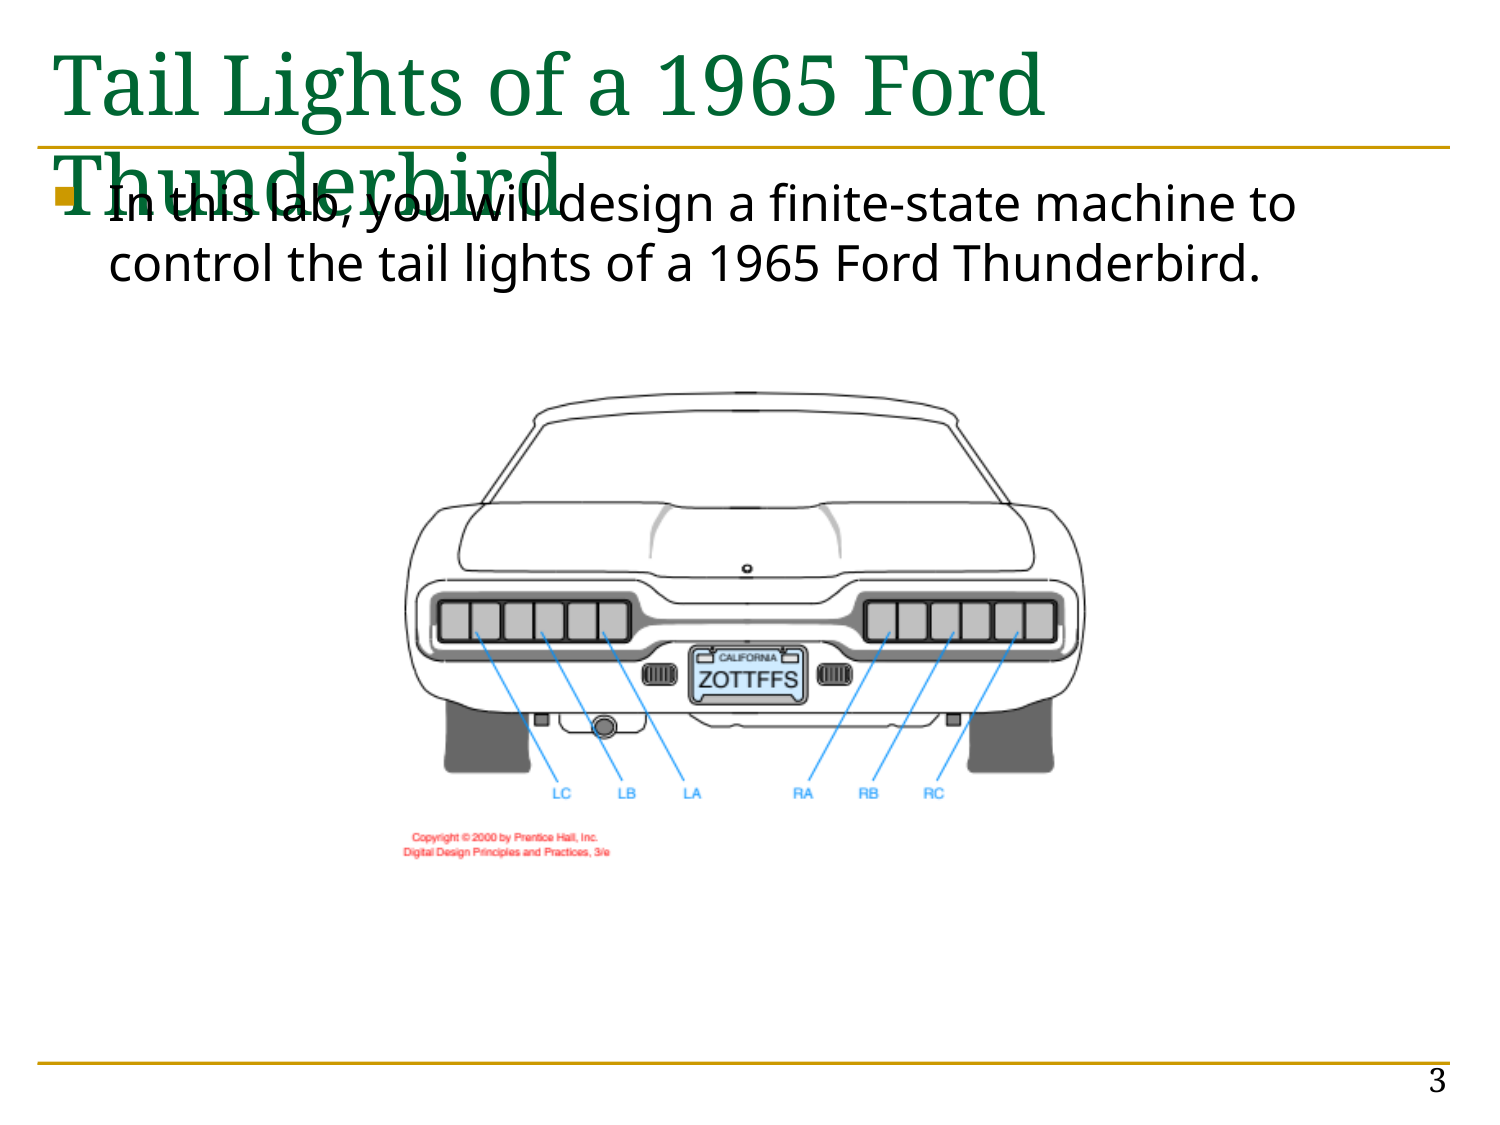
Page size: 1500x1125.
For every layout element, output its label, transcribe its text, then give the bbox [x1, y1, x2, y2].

list In this lab, you will design a finite-state machine to control the tail lights of a 1965 Ford Thunderbird. [37, 163, 1450, 1016]
picture [400, 387, 1088, 901]
slide_number 3 [1111, 1036, 1462, 1112]
title Tail Lights of a 1965 Ford Thunderbird [37, 24, 1450, 163]
